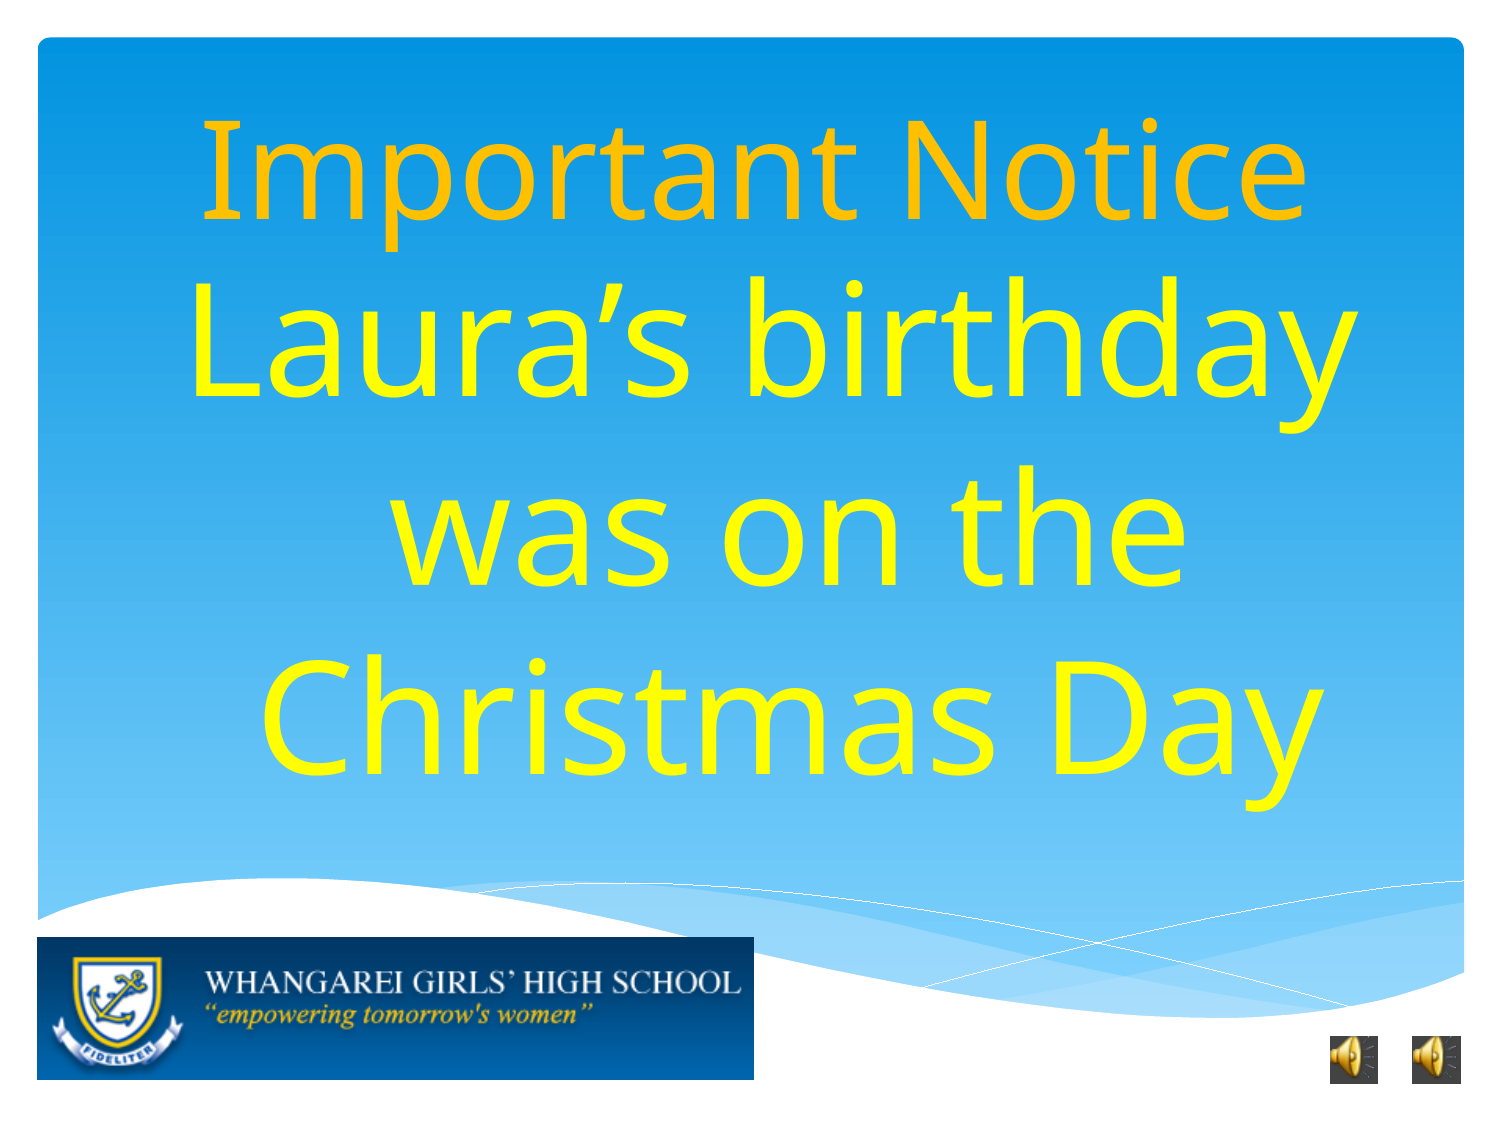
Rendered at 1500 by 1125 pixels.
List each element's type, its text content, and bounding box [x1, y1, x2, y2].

picture [1411, 1034, 1462, 1086]
text_box Laura’s birthday was on the Christmas Day [149, 231, 1391, 963]
picture [37, 937, 754, 1080]
text_box Important Notice [149, 37, 1362, 255]
picture [1328, 1034, 1380, 1086]
